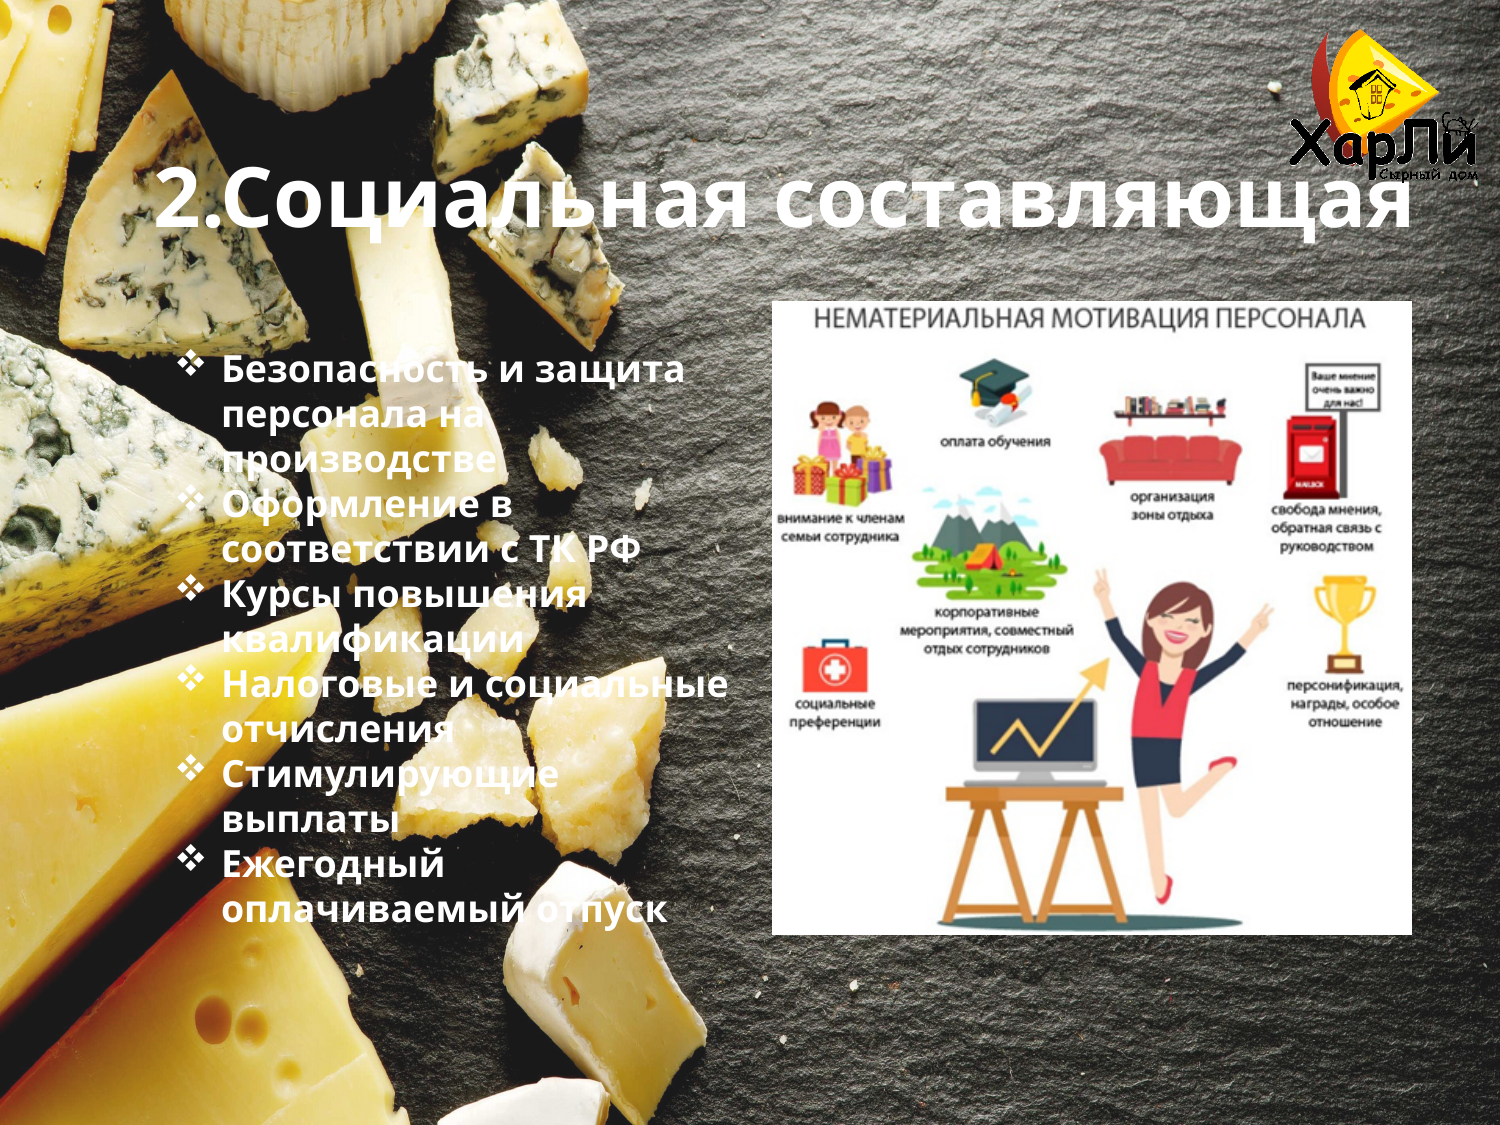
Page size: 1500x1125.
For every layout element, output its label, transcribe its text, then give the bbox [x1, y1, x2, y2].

picture [772, 301, 1412, 935]
text_box Безопасность и защита персонала на производстве Оформление в соответствии с ТК РФ Курсы повышения квалификации Налоговые и социальные отчисления Стимулирующие выплаты Ежегодный оплачиваемый отпуск [159, 338, 762, 938]
picture [1281, 22, 1486, 191]
text_box 2.Социальная составляющая [100, 137, 1471, 252]
